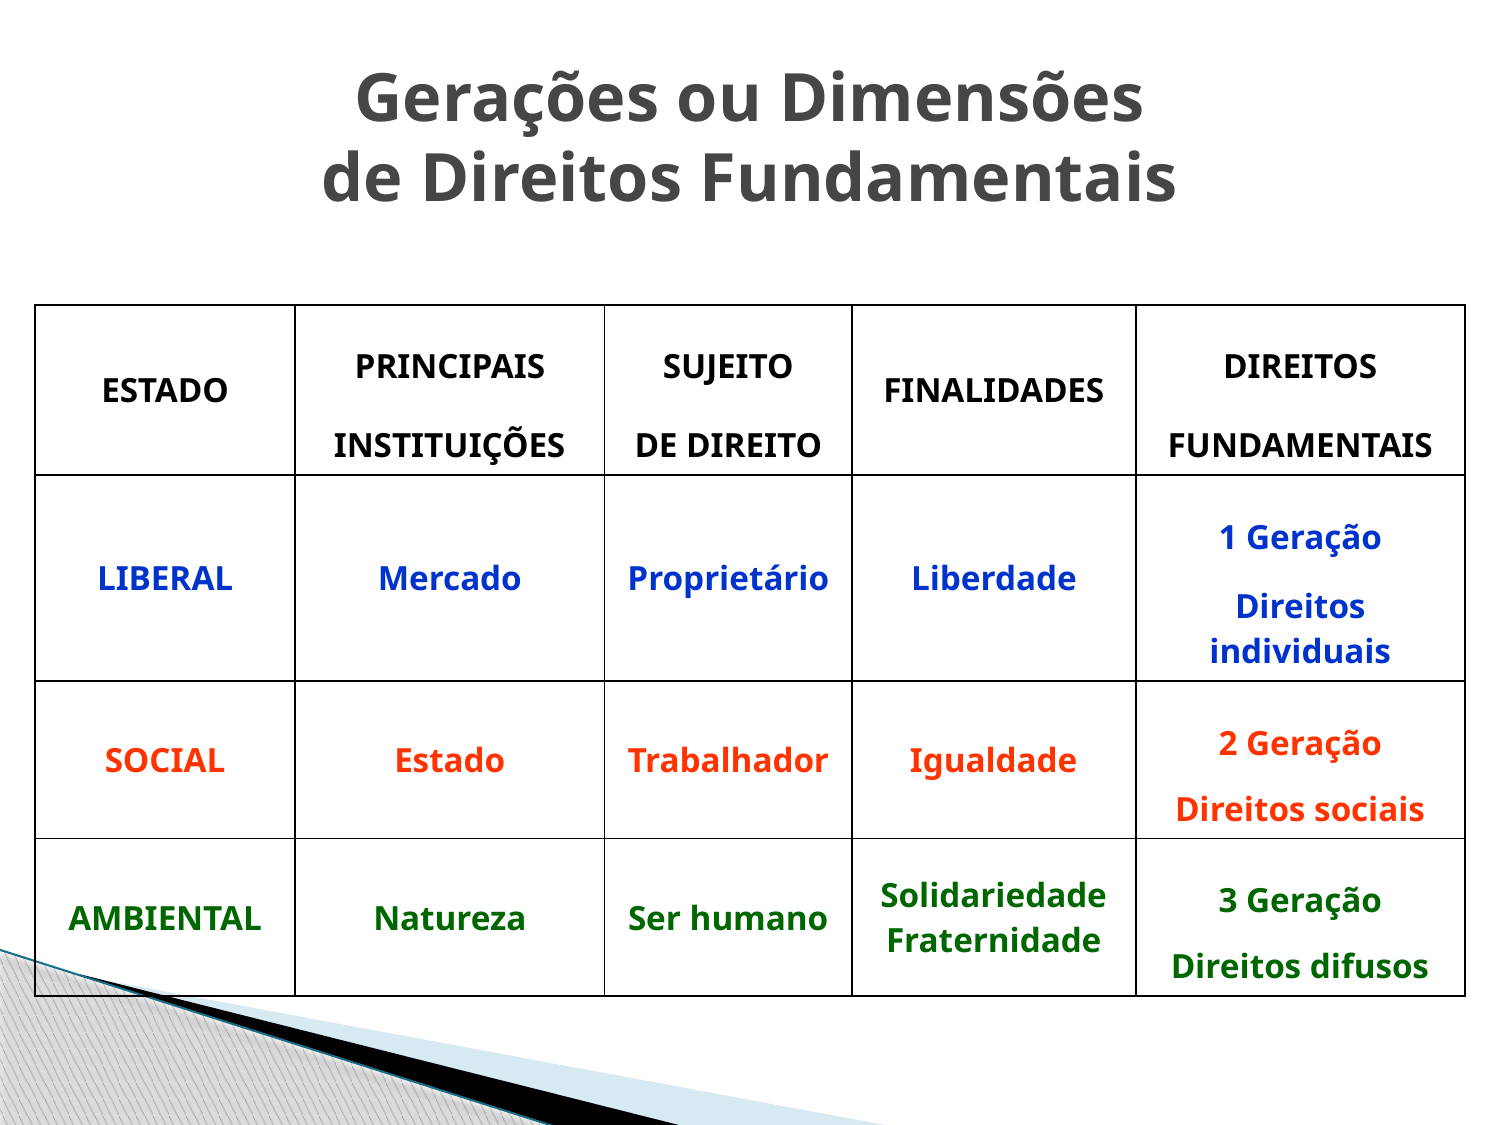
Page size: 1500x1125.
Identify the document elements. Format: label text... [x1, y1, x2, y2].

table_cell Solidariedade Fraternidade [853, 839, 1135, 995]
table_cell Ser humano [605, 839, 851, 995]
table_cell INSTITUIÇÕES [296, 396, 604, 474]
table_cell SOCIAL [36, 682, 294, 838]
table_cell Mercado [296, 476, 604, 680]
table_cell Natureza [296, 839, 604, 995]
table_header DIREITOS [1137, 306, 1464, 396]
table_cell Liberdade [853, 476, 1135, 680]
table_cell 3 Geração [1137, 839, 1464, 930]
table_cell LIBERAL [36, 476, 294, 680]
table_cell Direitos individuais [1137, 567, 1464, 680]
table_cell Trabalhador [605, 682, 851, 838]
table_cell Proprietário [605, 476, 851, 680]
table_cell Igualdade [853, 682, 1135, 838]
table_header PRINCIPAIS [296, 306, 604, 396]
table_cell Direitos difusos [1137, 930, 1464, 995]
table_cell Direitos sociais [1137, 772, 1464, 838]
table_header ESTADO [36, 306, 294, 474]
table_cell 2 Geração [1137, 682, 1464, 772]
text_box Gerações ou Dimensões de Direitos Fundamentais [0, 81, 1500, 188]
table_cell Estado [296, 682, 604, 838]
table_cell 1 Geração [1137, 476, 1464, 567]
table_cell FUNDAMENTAIS [1137, 396, 1464, 474]
table_header FINALIDADES [853, 306, 1135, 474]
table_cell AMBIENTAL [36, 839, 294, 995]
table_header SUJEITO [605, 306, 851, 396]
table_cell DE DIREITO [605, 396, 851, 474]
